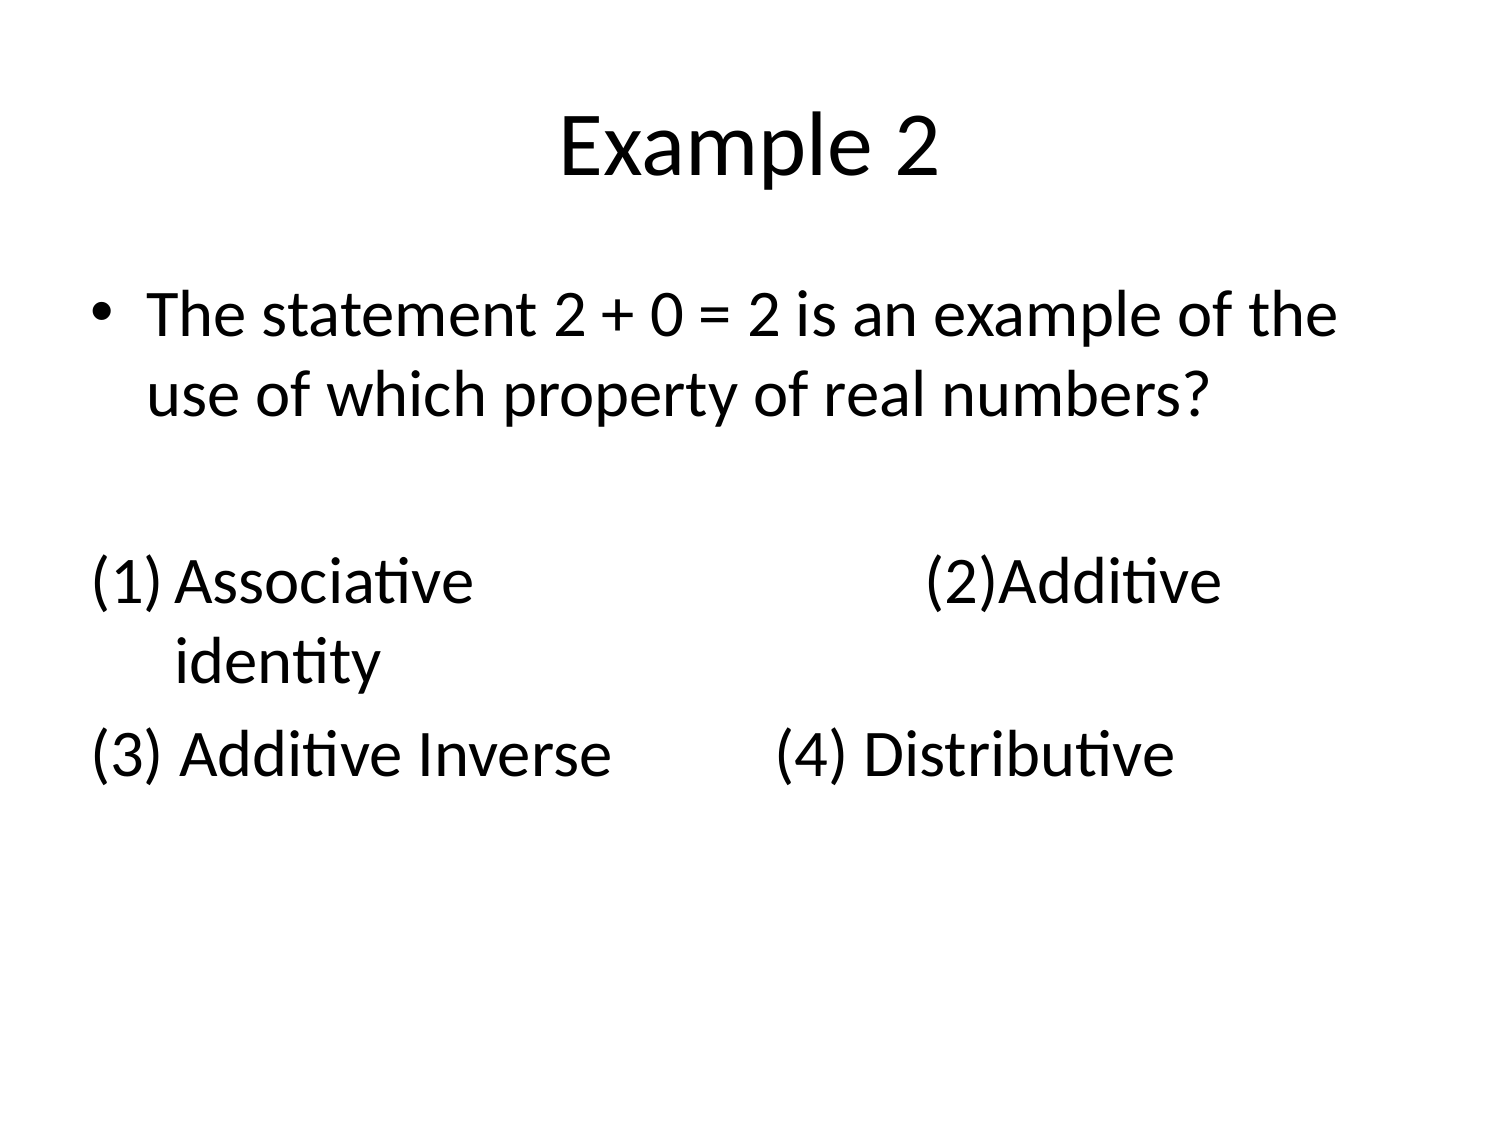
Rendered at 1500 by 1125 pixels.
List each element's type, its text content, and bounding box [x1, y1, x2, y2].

list The statement 2 + 0 = 2 is an example of the use of which property of real numbers? Associative (2)Additive identity (3) Additive Inverse (4) Distributive [75, 262, 1425, 1005]
title Example 2 [75, 45, 1425, 233]
